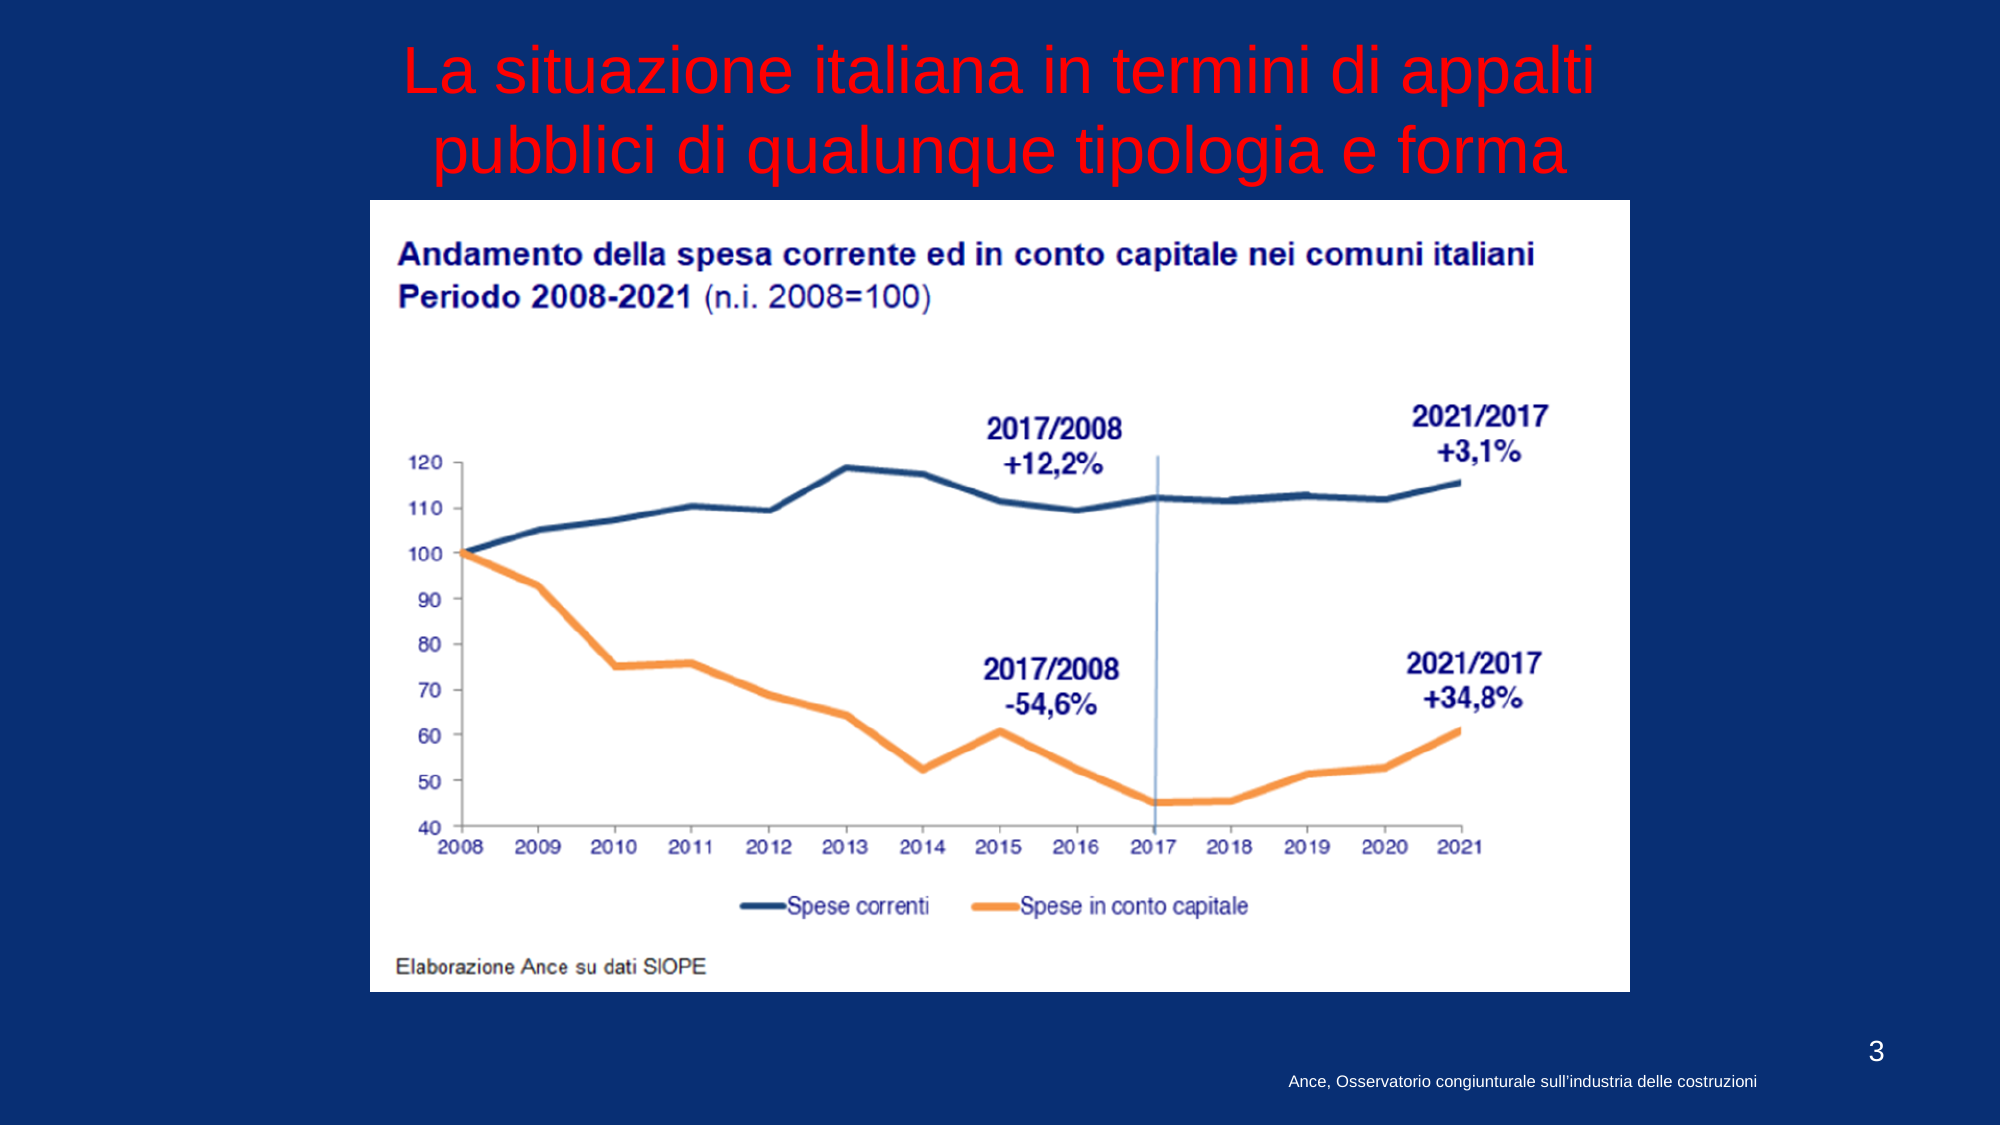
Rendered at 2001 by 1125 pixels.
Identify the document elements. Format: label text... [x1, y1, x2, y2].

picture [370, 199, 1630, 992]
text_box La situazione italiana in termini di appalti pubblici di qualunque tipologia e forma [324, 19, 1675, 207]
text_box Ance, Osservatorio congiunturale sull’industria delle costruzioni [1273, 1063, 1782, 1099]
slide_number 3 [1433, 1024, 1901, 1103]
